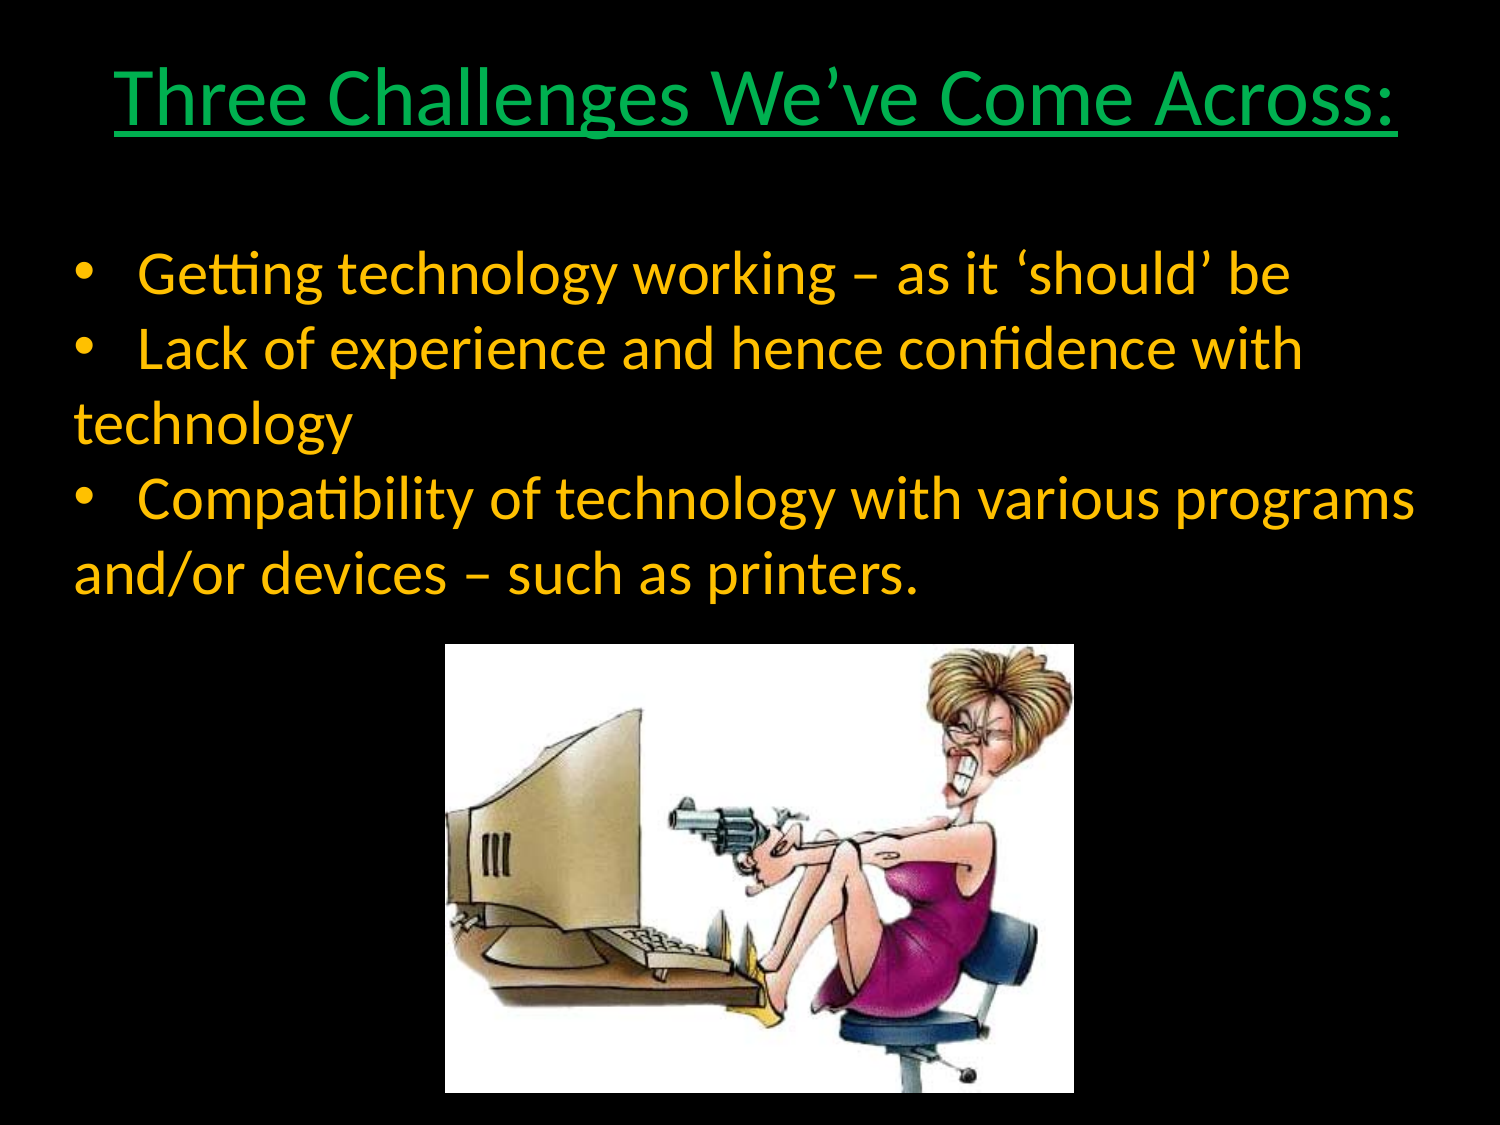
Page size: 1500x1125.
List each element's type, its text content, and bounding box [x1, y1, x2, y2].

text_box Three Challenges We’ve Come Across: Getting technology working – as it ‘should’ be Lack of experience and hence confidence with technology Compatibility of technology with various programs and/or devices – such as printers. [58, 35, 1453, 615]
picture [445, 644, 1074, 1094]
